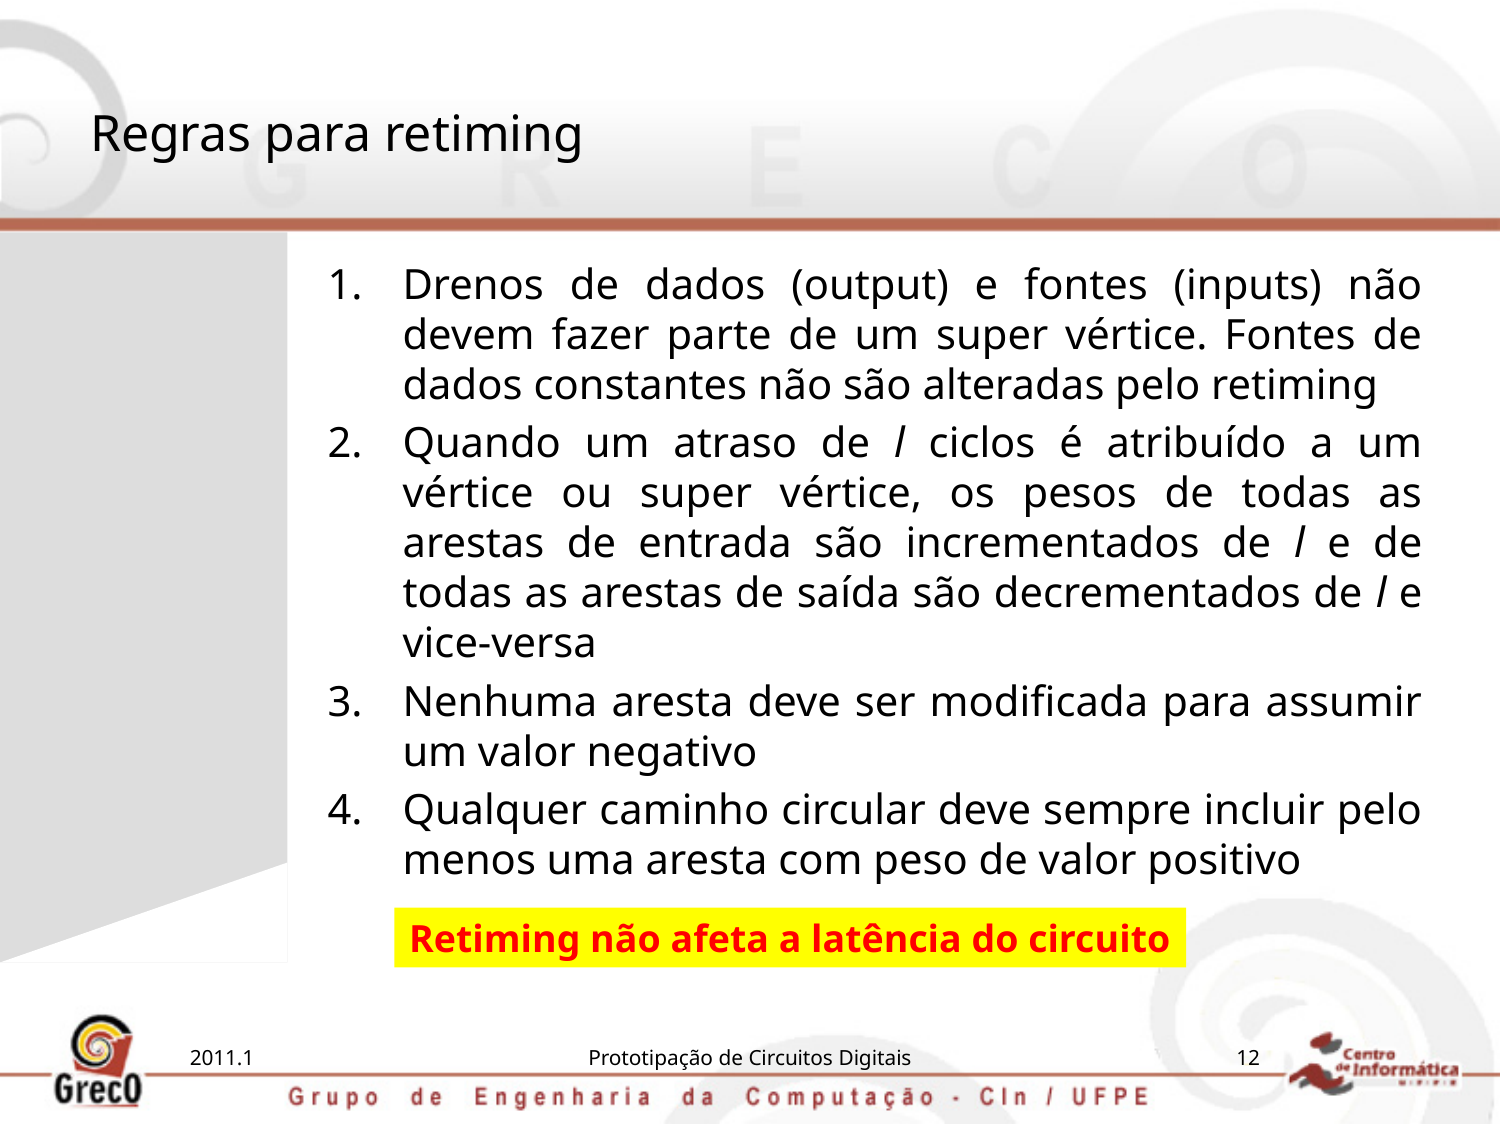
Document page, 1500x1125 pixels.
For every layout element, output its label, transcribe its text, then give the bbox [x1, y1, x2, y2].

slide_number 12 [1037, 1037, 1276, 1113]
footer Prototipação de Circuitos Digitais [512, 1037, 988, 1113]
picture [0, 1, 1500, 1124]
title Regras para retiming [74, 37, 1463, 226]
slide_number 2011.1 [174, 1037, 488, 1113]
list Drenos de dados (output) e fontes (inputs) não devem fazer parte de um super vértice. Fontes de dados constantes não são alteradas pelo retiming Quando um atraso de l ciclos é atribuído a um vértice ou super vértice, os pesos de todas as arestas de entrada são incrementados de l e de todas as arestas de saída são decrementados de l e vice-versa Nenhuma aresta deve ser modificada para assumir um valor negativo Qualquer caminho circular deve sempre incluir pelo menos uma aresta com peso de valor positivo [312, 249, 1438, 911]
text_box Retiming não afeta a latência do circuito [394, 907, 1187, 968]
